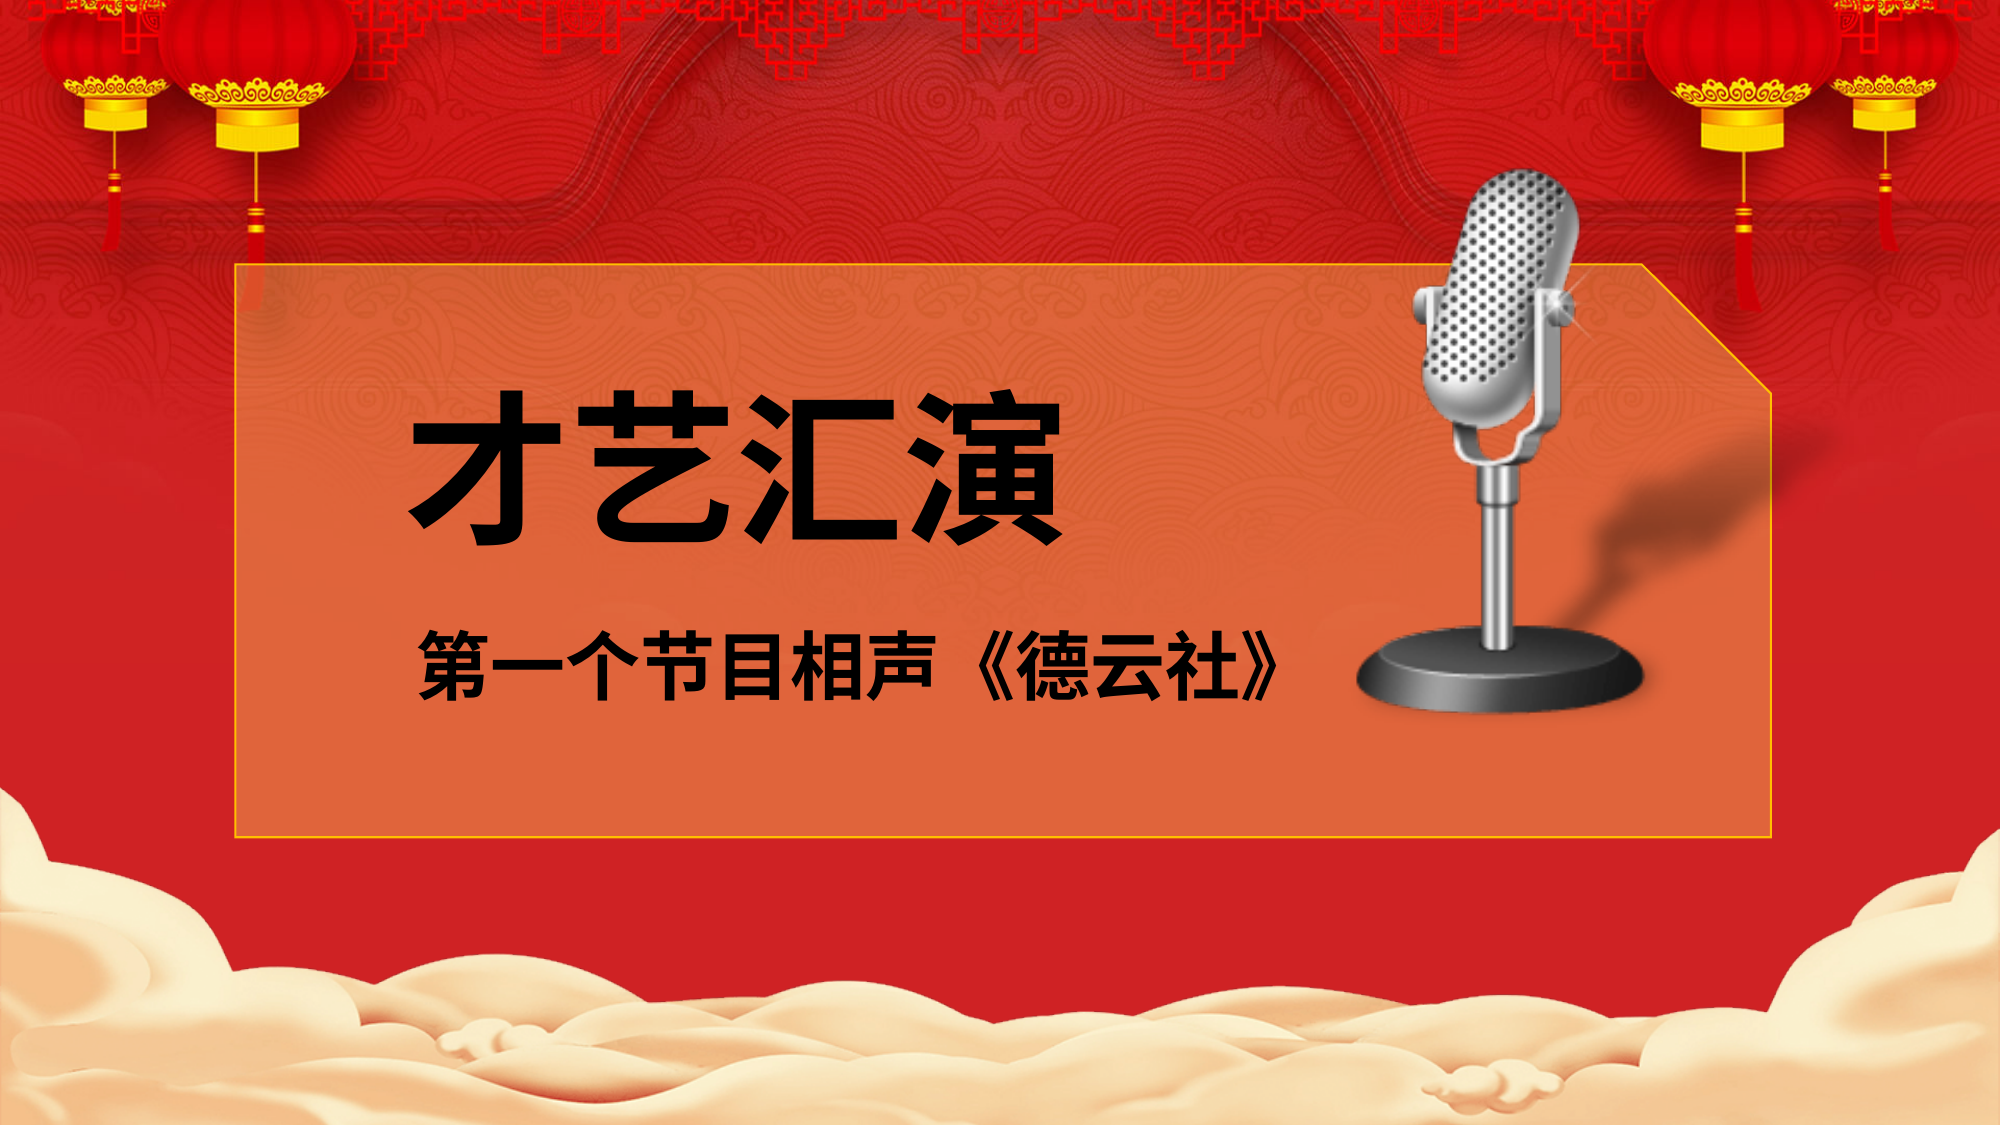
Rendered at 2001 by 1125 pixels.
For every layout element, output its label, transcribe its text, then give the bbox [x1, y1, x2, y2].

text_box 第一个节目相声《德云社》 [400, 612, 1240, 717]
text_box [234, 263, 1772, 839]
picture [0, 0, 2000, 1125]
text_box 才艺汇演 [388, 357, 1086, 573]
